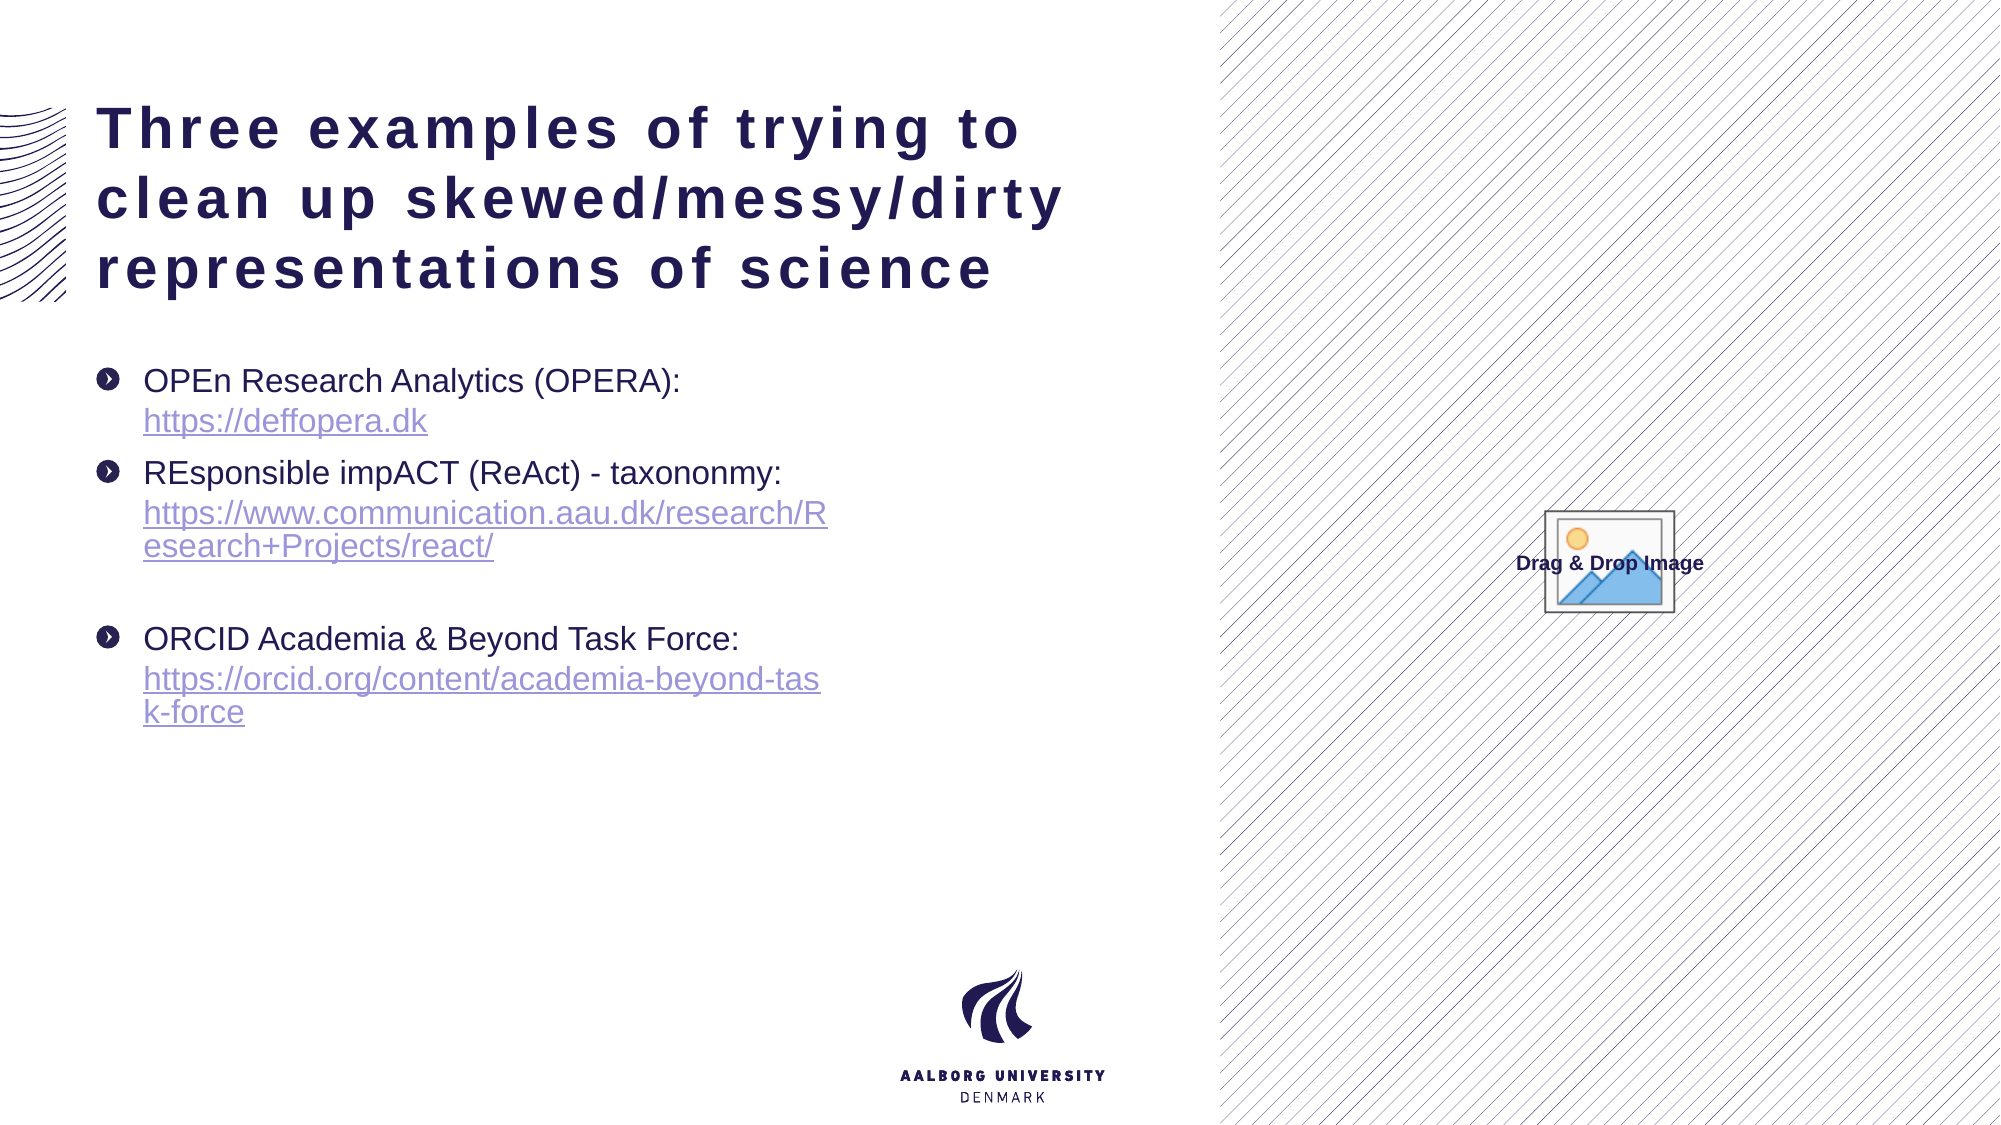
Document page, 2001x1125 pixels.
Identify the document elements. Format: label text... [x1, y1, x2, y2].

list OPEn Research Analytics (OPERA): https://deffopera.dk REsponsible impACT (ReAct) - taxononmy: https://www.communication.aau.dk/research/Research+Projects/react/ ORCID Academia & Beyond Task Force: https://orcid.org/content/academia-beyond-task-force [96, 351, 833, 968]
title Three examples of trying to clean up skewed/messy/dirty representations of science [96, 58, 1131, 325]
picture [1220, 0, 2000, 1125]
